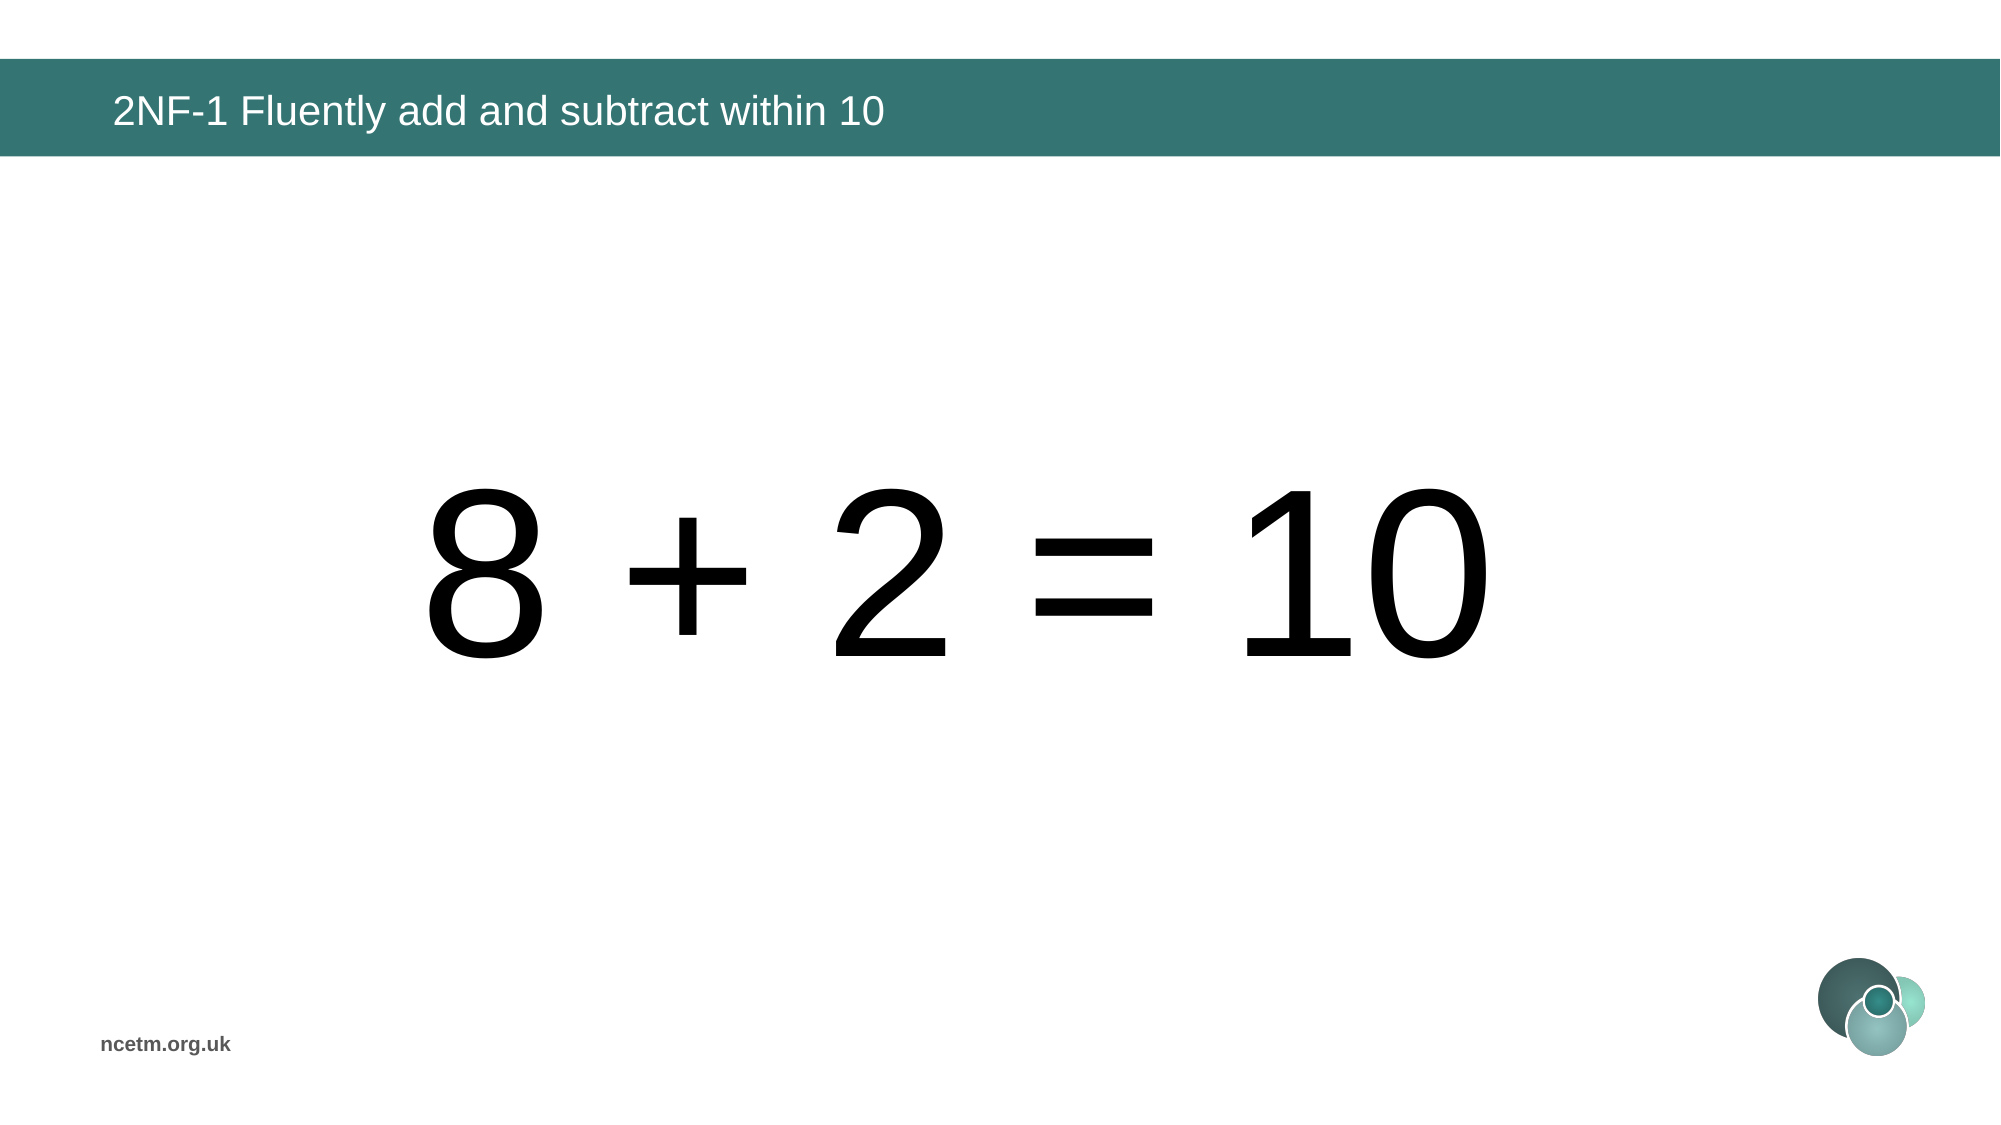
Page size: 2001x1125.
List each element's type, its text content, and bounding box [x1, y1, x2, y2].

text_box 10 [1214, 409, 1511, 712]
title 2NF-1 Fluently add and subtract within 10 [97, 76, 1945, 147]
text_box 8 + 2 = [404, 409, 1214, 712]
picture [1818, 958, 1925, 1056]
